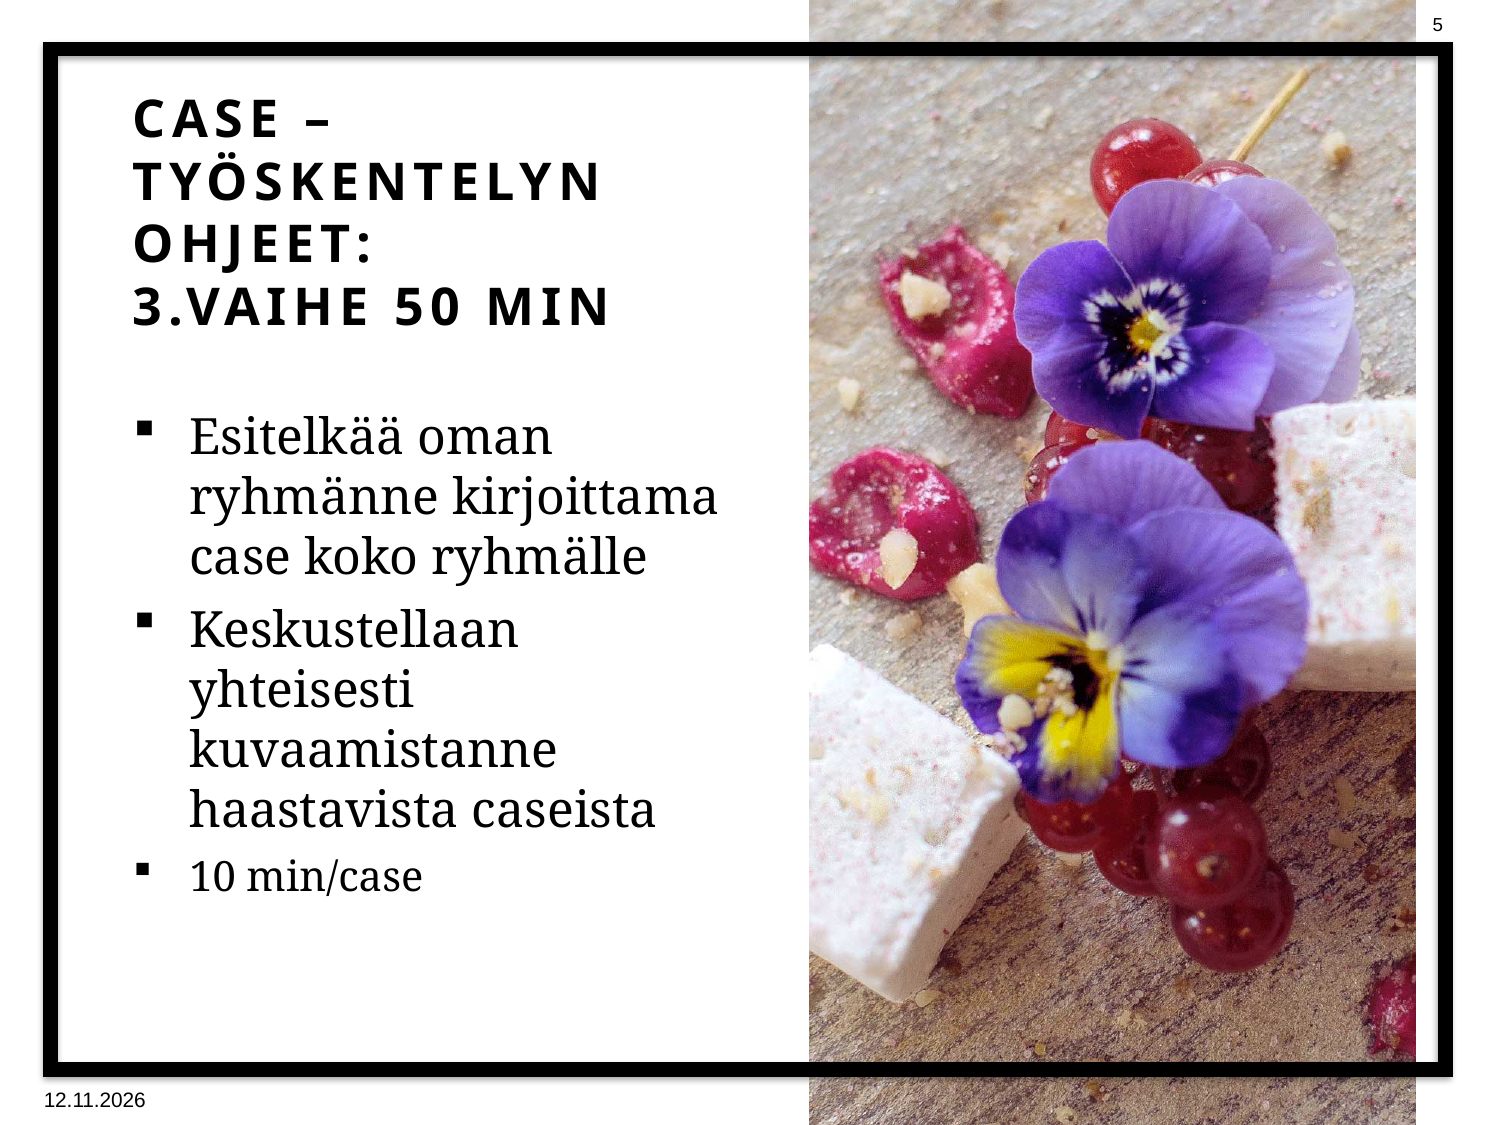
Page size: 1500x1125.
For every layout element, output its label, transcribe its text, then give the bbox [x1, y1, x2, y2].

picture [809, 56, 1416, 1062]
list Esitelkää oman ryhmänne kirjoittama case koko ryhmälle Keskustellaan yhteisesti kuvaamistanne haastavista caseista 10 min/case [118, 397, 759, 989]
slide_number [28, 1079, 266, 1125]
picture [809, 1077, 1416, 1125]
picture [809, 0, 1416, 42]
title CASE –TYÖSKENTELYN OHJEET: 3.VAIHE 50 min [118, 78, 778, 353]
